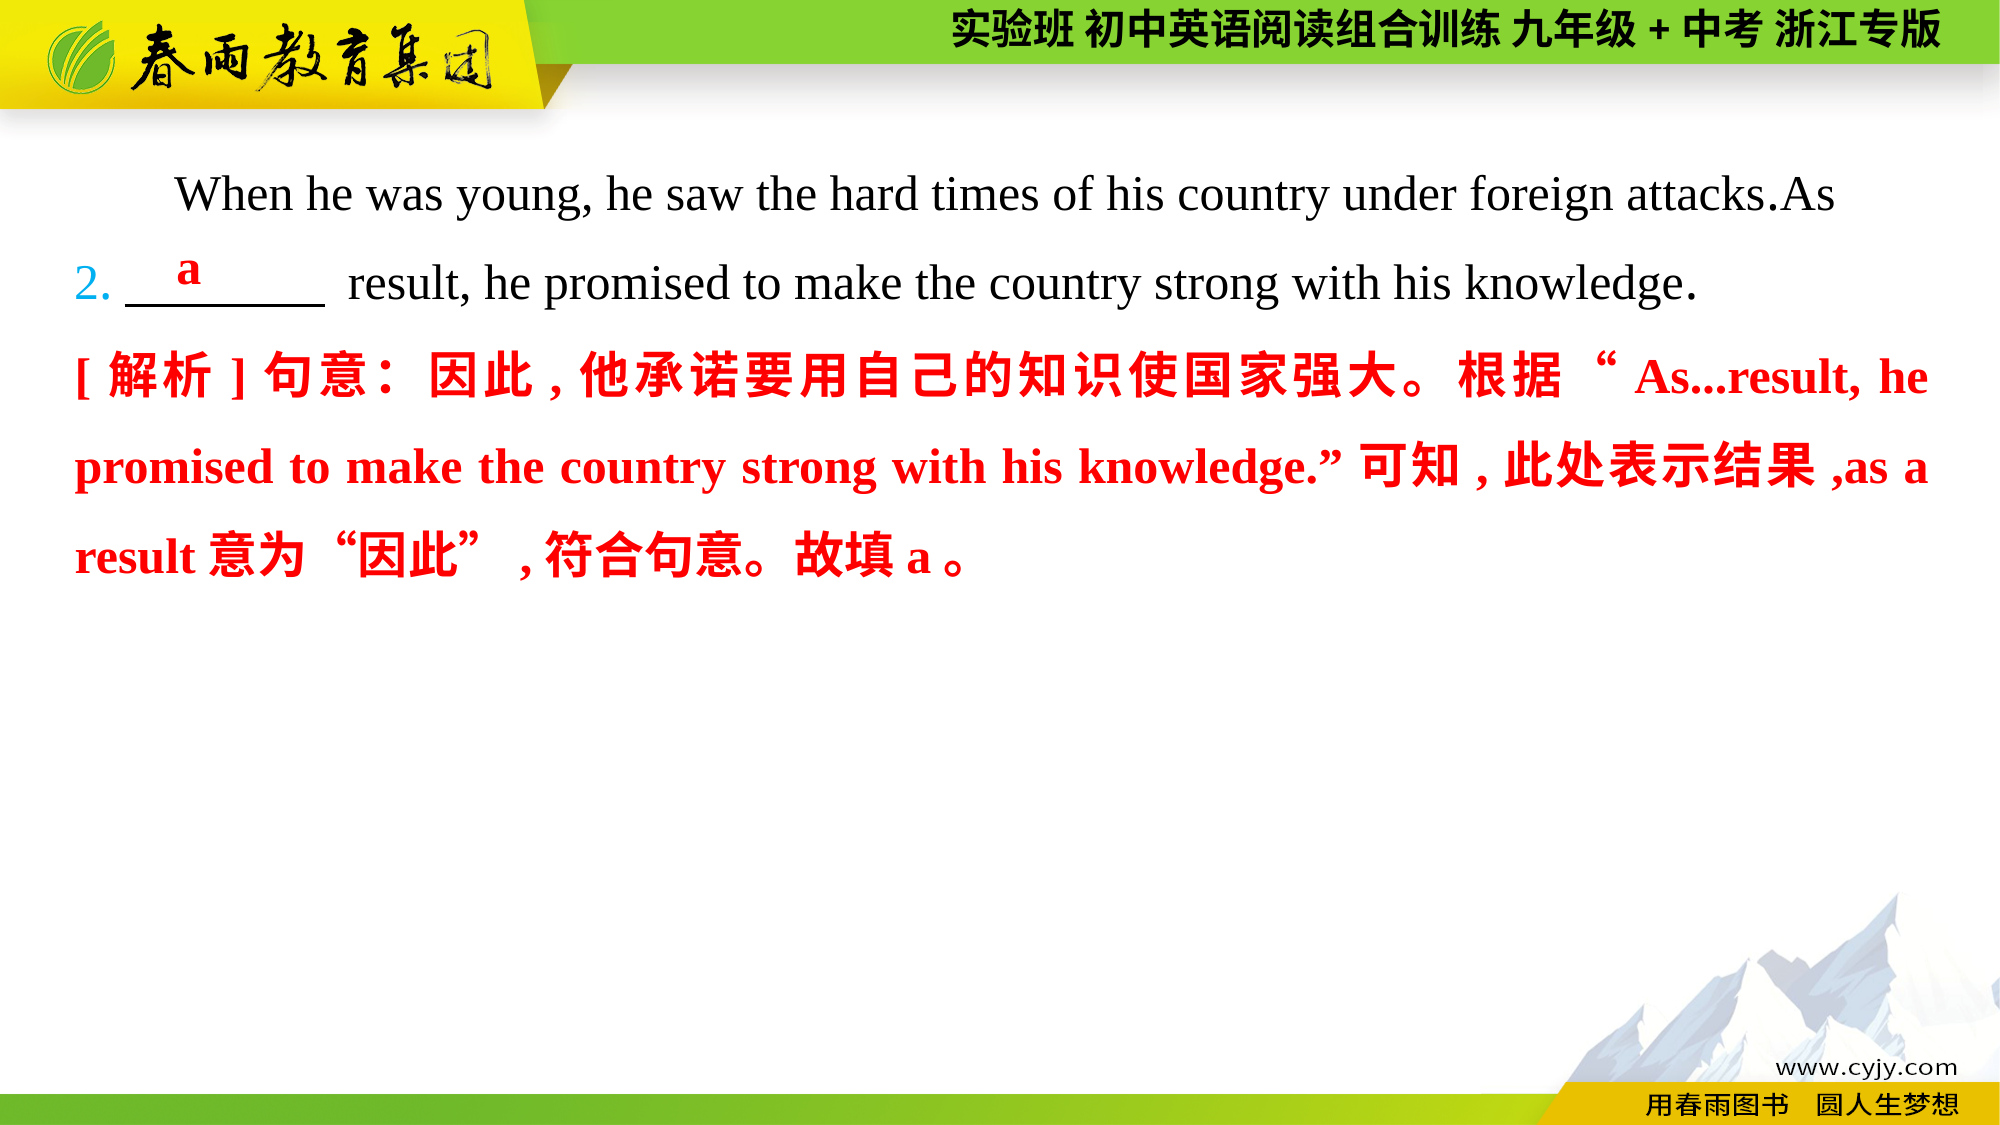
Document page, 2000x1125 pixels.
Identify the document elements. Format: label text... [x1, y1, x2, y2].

text_box a [161, 226, 217, 302]
picture [0, 0, 2000, 1125]
list When he was young, he saw the hard times of his country under foreign attacks.As 2. result, he promised to make the country strong with his knowledge. [59, 122, 1944, 305]
text_box [解析]句意：因此,他承诺要用自己的知识使国家强大。根据“As...result, he promised to make the country strong with his knowledge.”可知,此处表示结果,as a result意为“因此”,符合句意。故填a。 [59, 305, 1944, 591]
